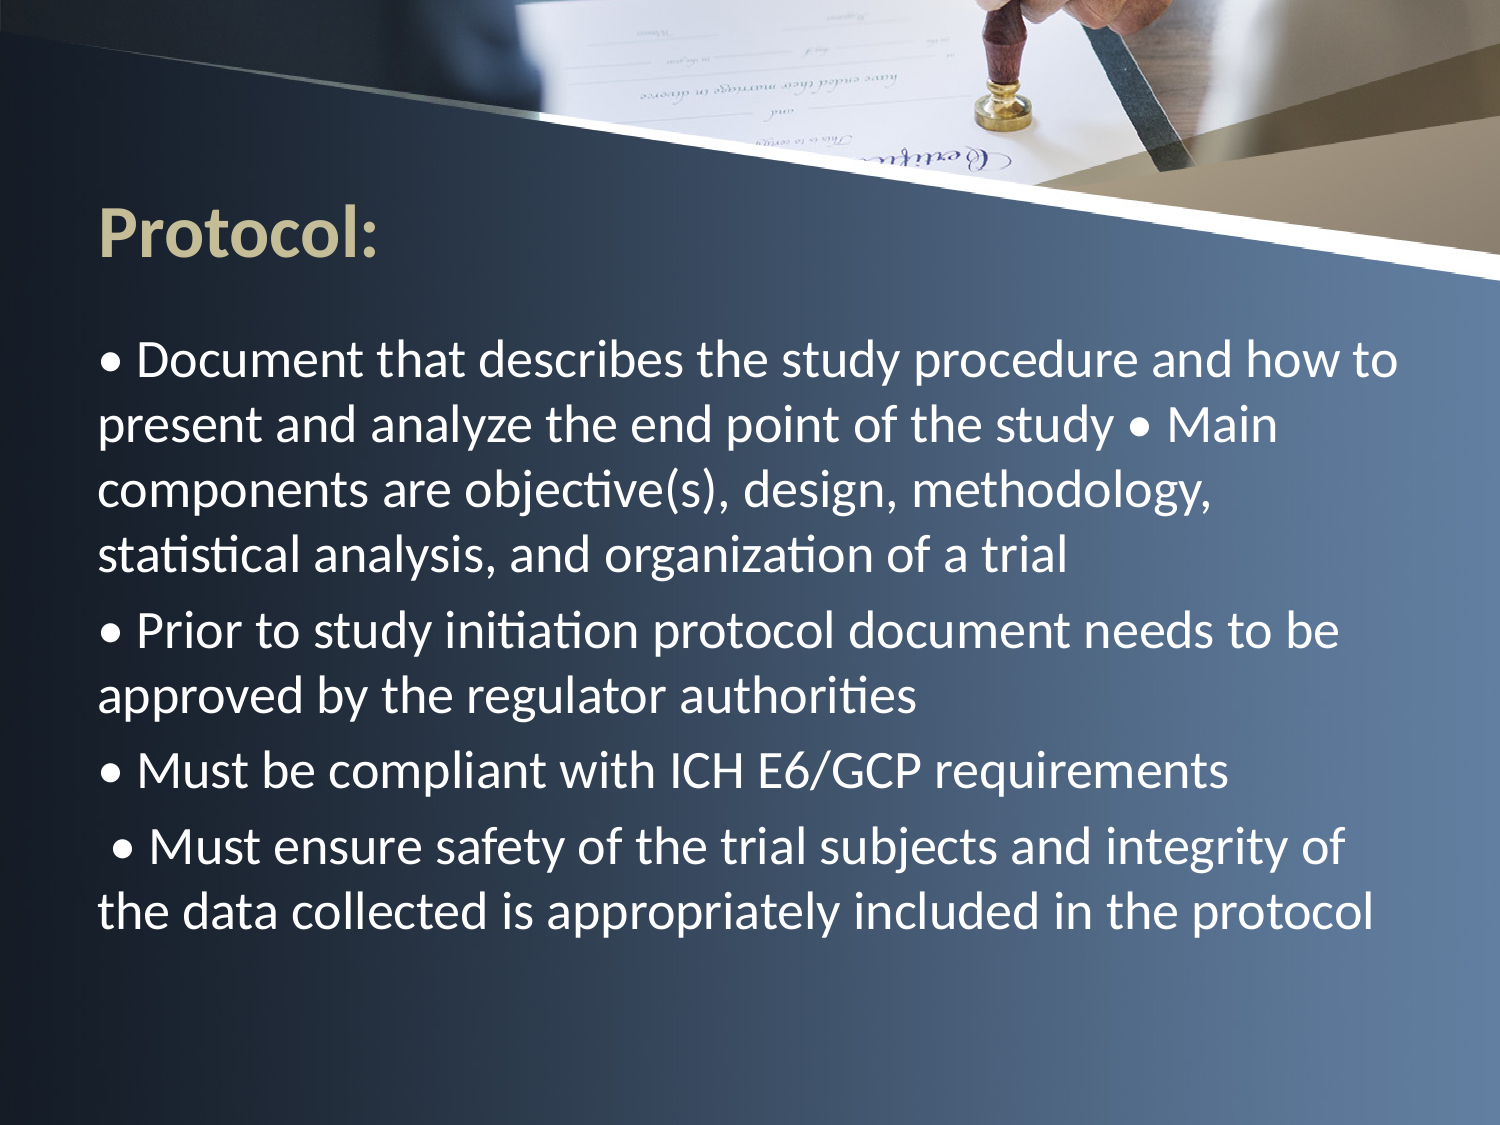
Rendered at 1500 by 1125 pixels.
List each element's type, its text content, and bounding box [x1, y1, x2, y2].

picture [0, 0, 1500, 1125]
title Protocol: [83, 144, 1439, 312]
list • Document that describes the study procedure and how to present and analyze the end point of the study • Main components are objective(s), design, methodology, statistical analysis, and organization of a trial • Prior to study initiation protocol document needs to be approved by the regulator authorities • Must be compliant with ICH E6/GCP requirements • Must ensure safety of the trial subjects and integrity of the data collected is appropriately included in the protocol [82, 316, 1433, 1039]
